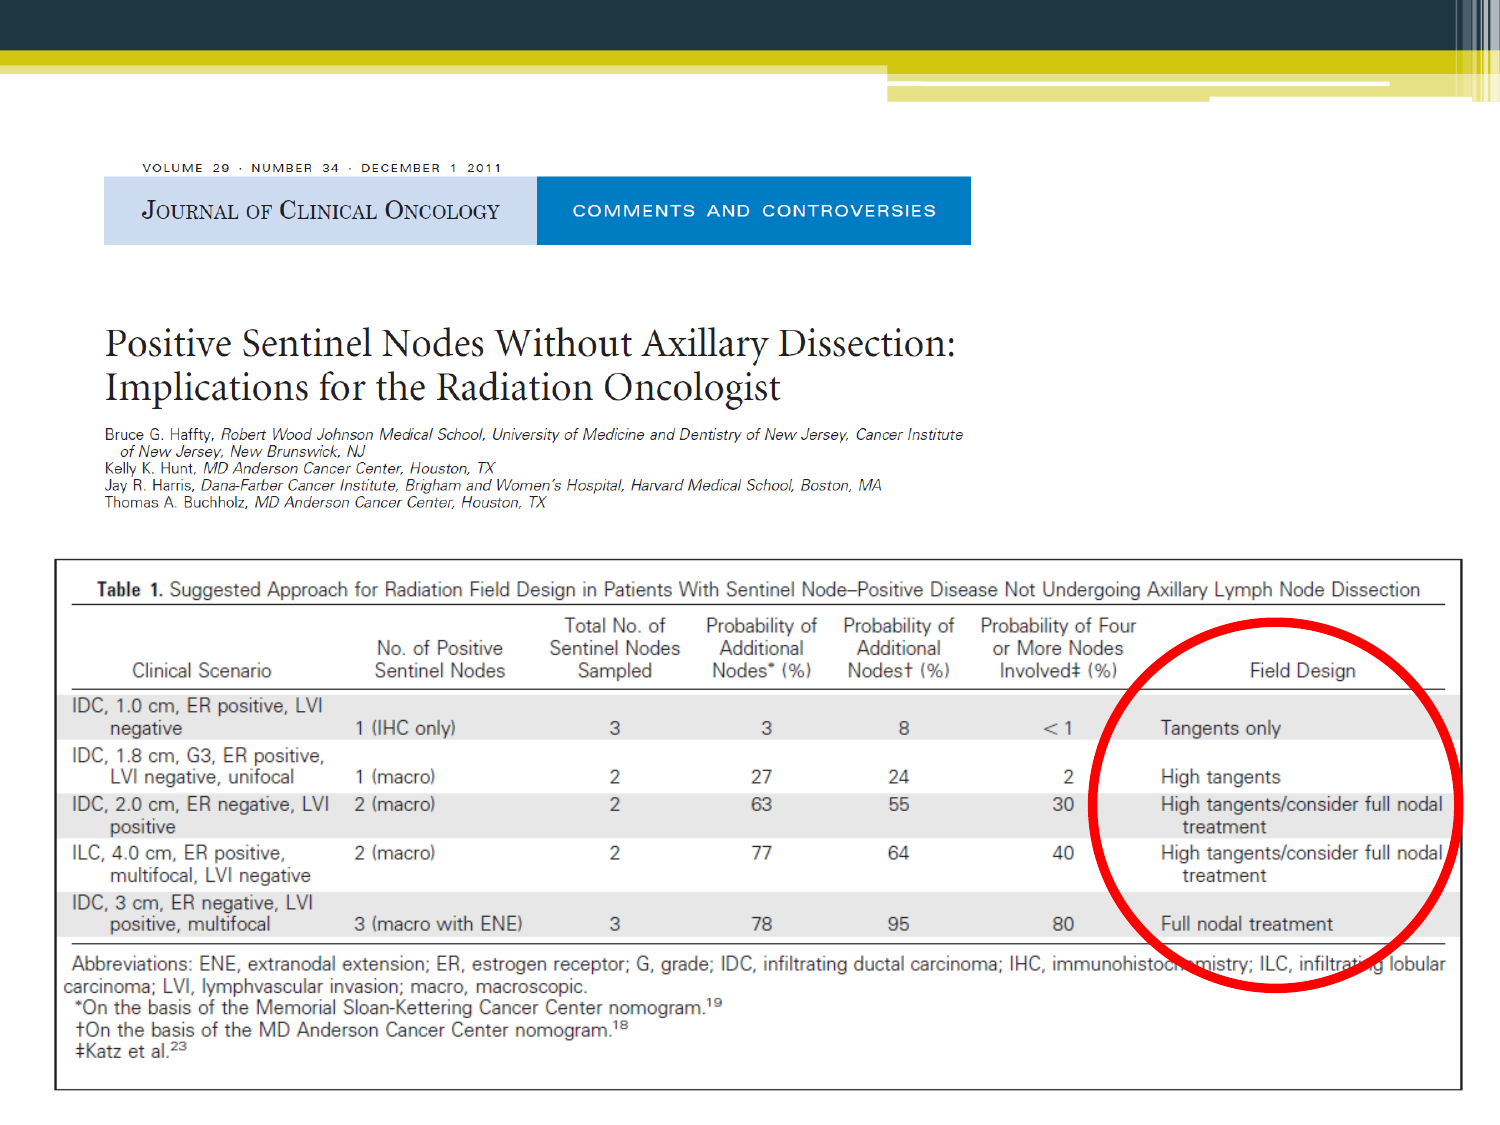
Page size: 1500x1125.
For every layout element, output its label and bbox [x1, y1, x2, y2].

picture [64, 113, 999, 527]
picture [5, 539, 1495, 1125]
